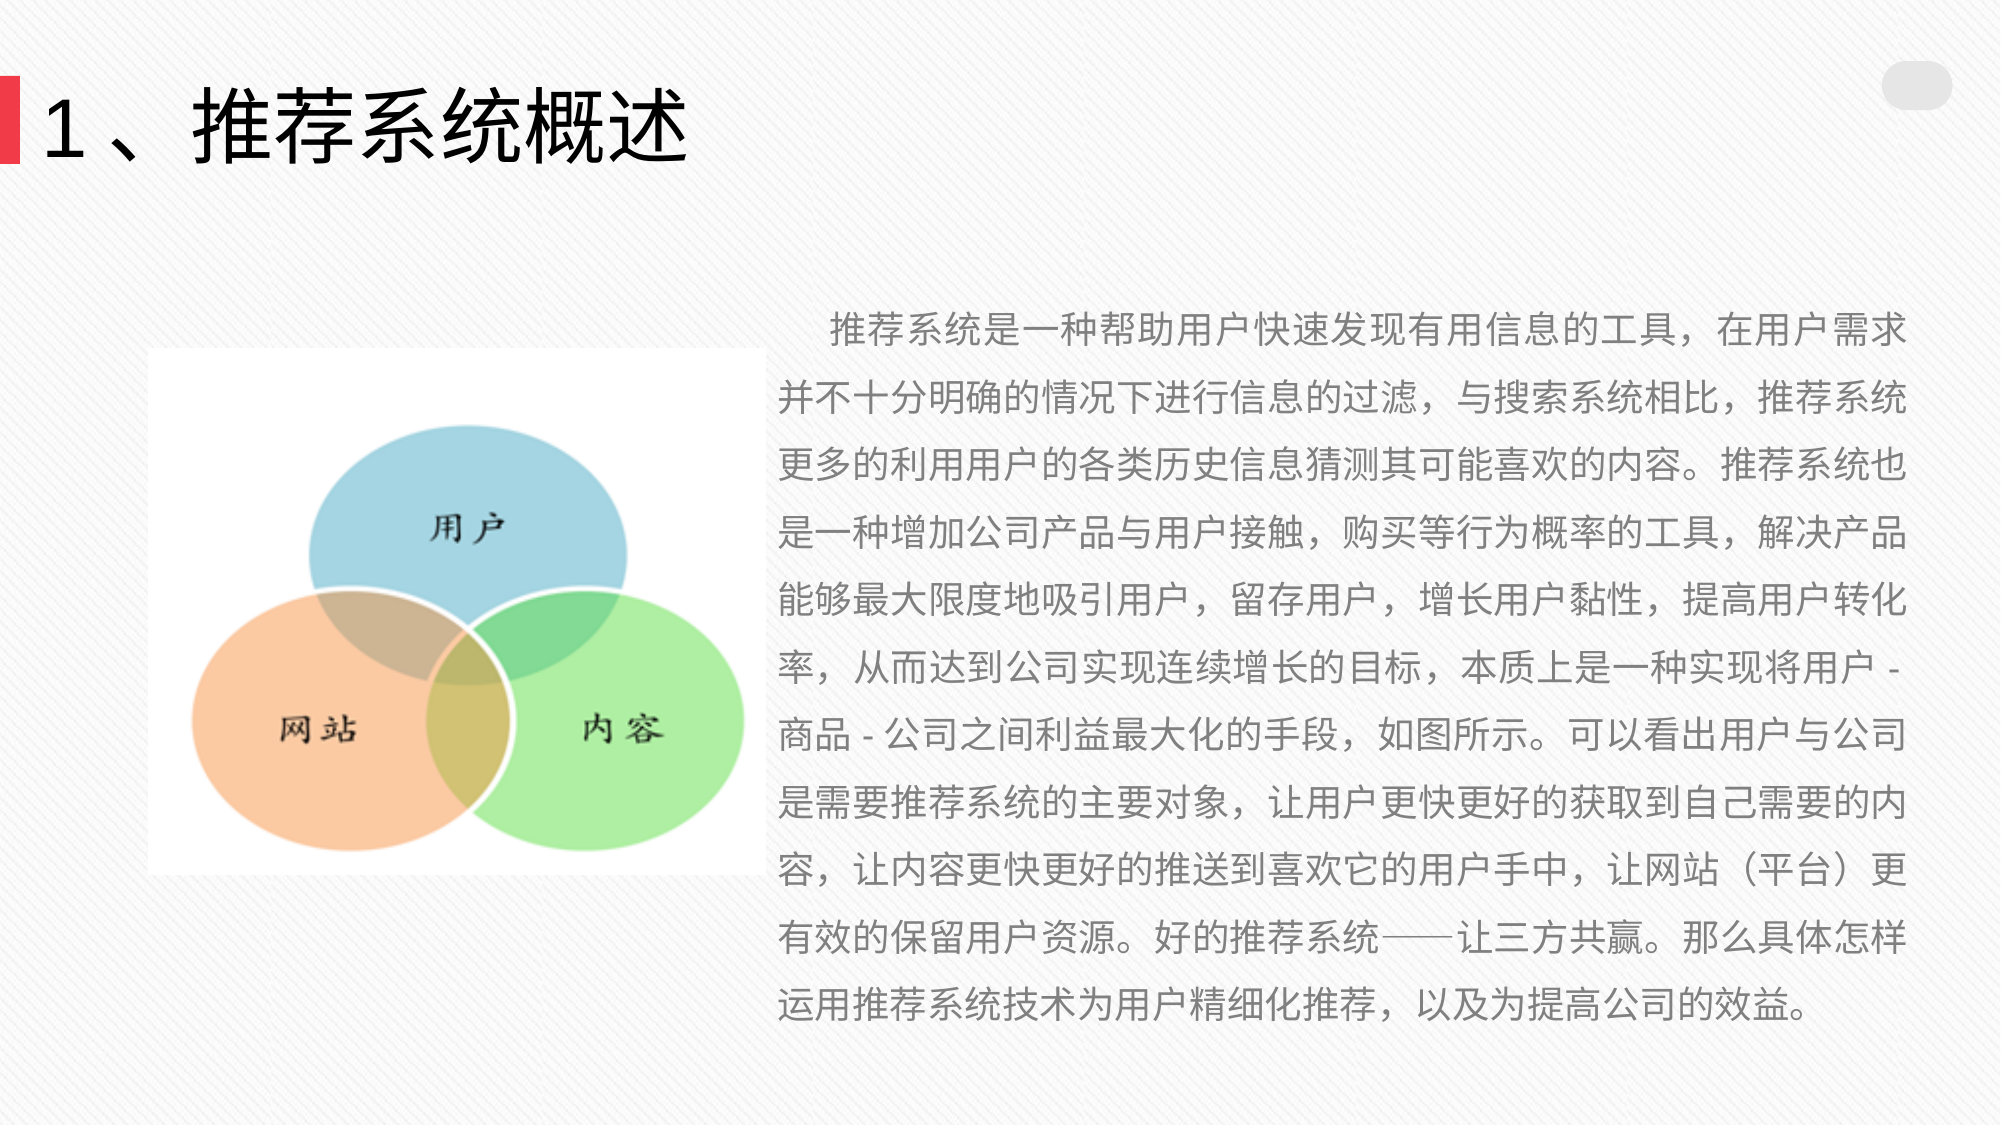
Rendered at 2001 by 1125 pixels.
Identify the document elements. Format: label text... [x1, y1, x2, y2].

list 1、推荐系统概述 [41, 75, 1836, 186]
picture [0, 0, 2001, 1125]
text_box 推荐系统是一种帮助用户快速发现有用信息的工具，在用户需求并不十分明确的情况下进行信息的过滤，与搜索系统相比，推荐系统更多的利用用户的各类历史信息猜测其可能喜欢的内容。推荐系统也是一种增加公司产品与用户接触，购买等行为概率的工具，解决产品能够最大限度地吸引用户，留存用户，增长用户黏性，提高用户转化率，从而达到公司实现连续增长的目标，本质上是一种实现将用户-商品-公司之间利益最大化的手段，如图所示。可以看出用户与公司是需要推荐系统的主要对象，让用户更快更好的获取到自己需要的内容，让内容更快更好的推送到喜欢它的用户手中，让网站（平台）更有效的保留用户资源。好的推荐系统——让三方共赢。那么具体怎样运用推荐系统技术为用户精细化推荐，以及为提高公司的效益。 [765, 277, 1921, 875]
text_box [235, 233, 909, 348]
